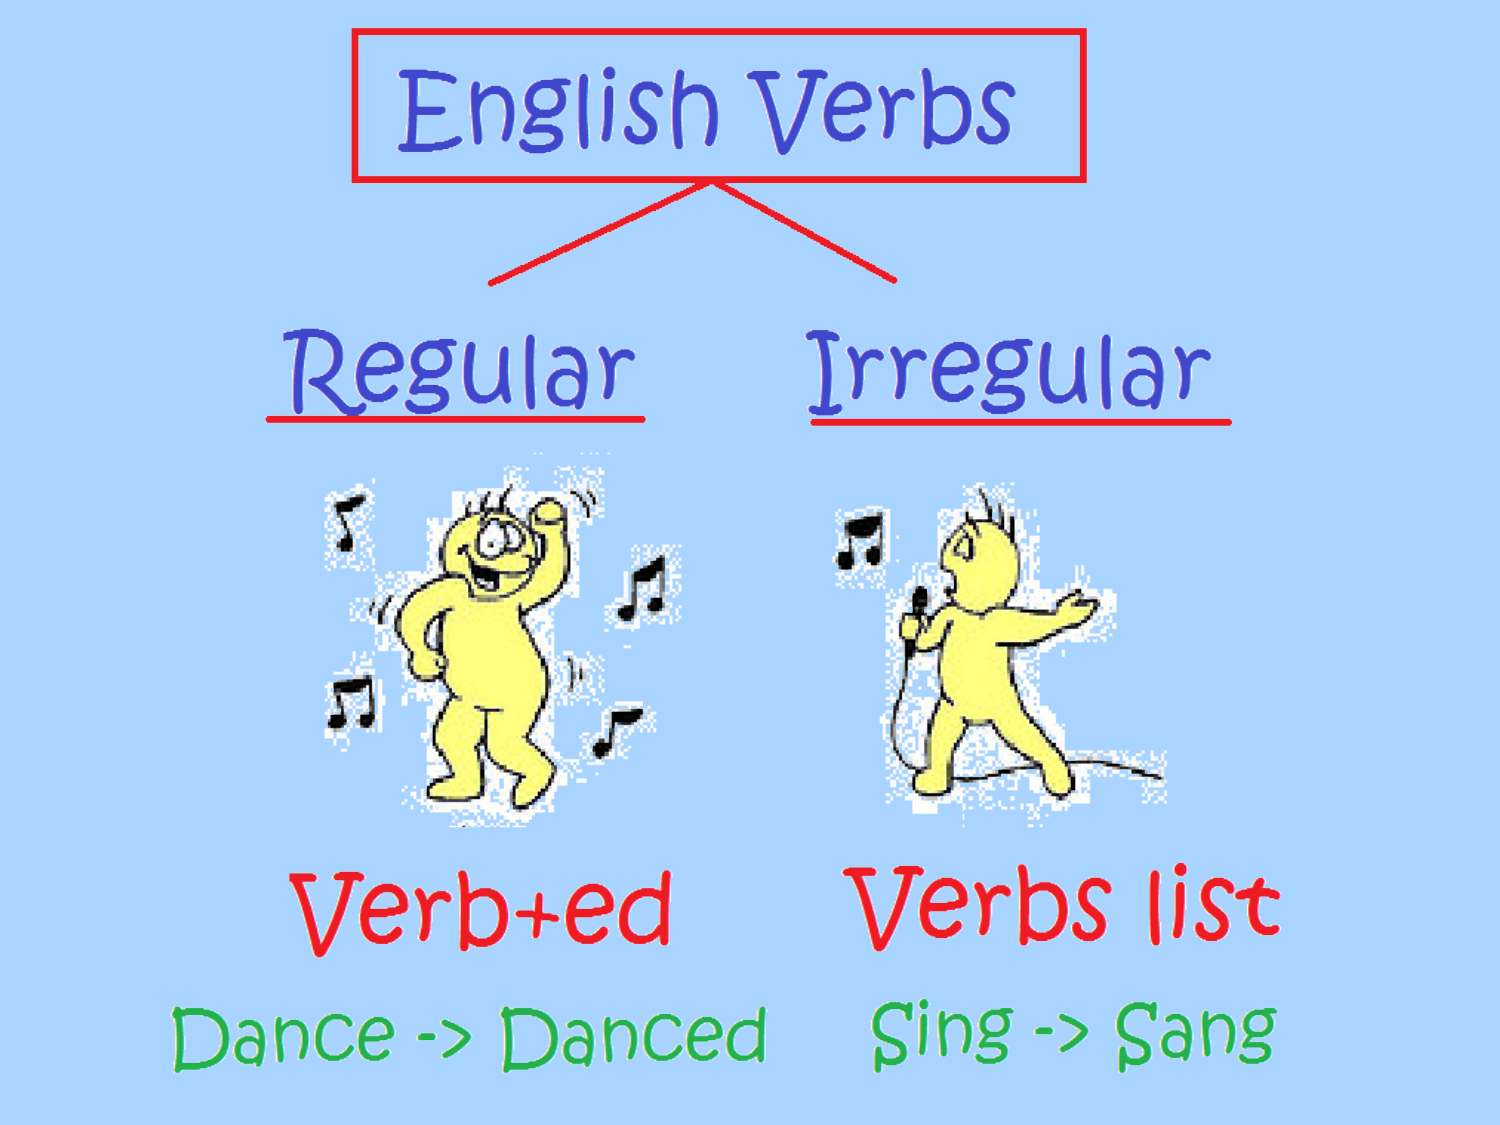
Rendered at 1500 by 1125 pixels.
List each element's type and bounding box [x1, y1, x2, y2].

picture [124, 0, 1413, 1125]
